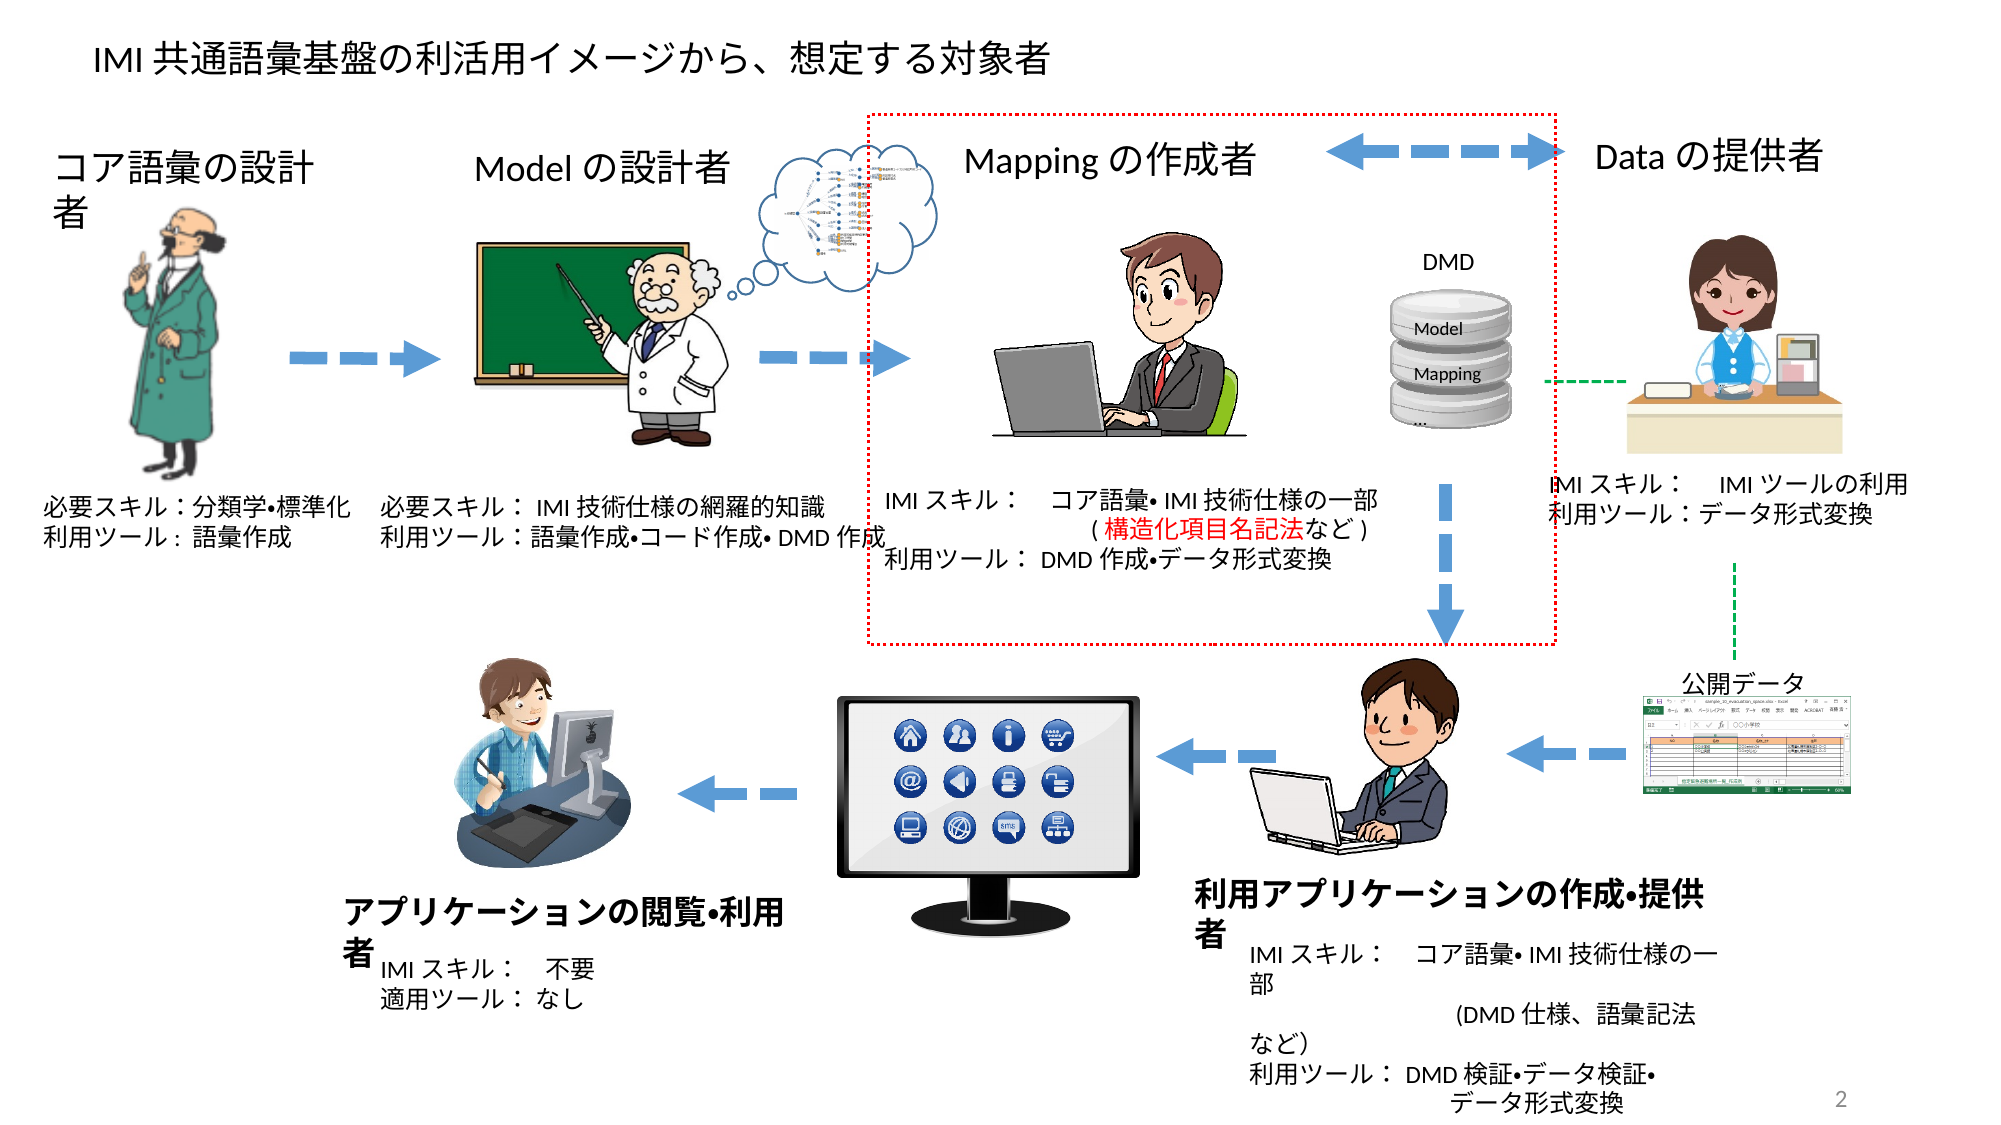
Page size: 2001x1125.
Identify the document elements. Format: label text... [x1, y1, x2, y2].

picture [837, 696, 1140, 938]
text_box Modelの設計者 [459, 136, 755, 197]
text_box コア語彙の設計者 [37, 136, 357, 242]
picture [454, 658, 631, 868]
text_box [784, 144, 868, 165]
text_box 必要スキル：分類学・標準化 利用ツール: 語彙作成 [28, 484, 367, 560]
picture [1390, 288, 1512, 429]
picture [1643, 696, 1851, 794]
slide_number 2 [1735, 1067, 1863, 1125]
text_box [868, 113, 1556, 646]
picture [473, 242, 729, 447]
text_box 必要スキル：IMI技術仕様の網羅的知識 利用ツール：語彙作成・コード作成・DMD作成 [365, 483, 868, 559]
picture [1626, 235, 1843, 454]
picture [121, 201, 229, 488]
text_box IMI共通語彙基盤の利活用イメージから、想定する対象者 [78, 27, 1276, 88]
text_box Dataの提供者 [1580, 124, 1914, 185]
picture [774, 165, 929, 260]
text_box IMIスキル： IMIツールの利用 利用ツール：データ形式変換 [1556, 461, 1924, 536]
picture [1247, 657, 1460, 856]
text_box IMIスキル： コア語彙・IMI技術仕様の一部 (DMD仕様、語彙記法など） 利用ツール：DMD検証・データ検証・ データ形式変換 [1234, 930, 1735, 1125]
text_box アプリケーションの閲覧・利用者 [327, 884, 824, 979]
text_box 公開データ [1666, 660, 1873, 706]
picture [991, 231, 1248, 437]
text_box [729, 193, 868, 301]
text_box IMIスキル： 不要 適用ツール： なし [365, 946, 610, 1021]
text_box 利用アプリケーションの作成・提供者 [1179, 865, 1735, 961]
